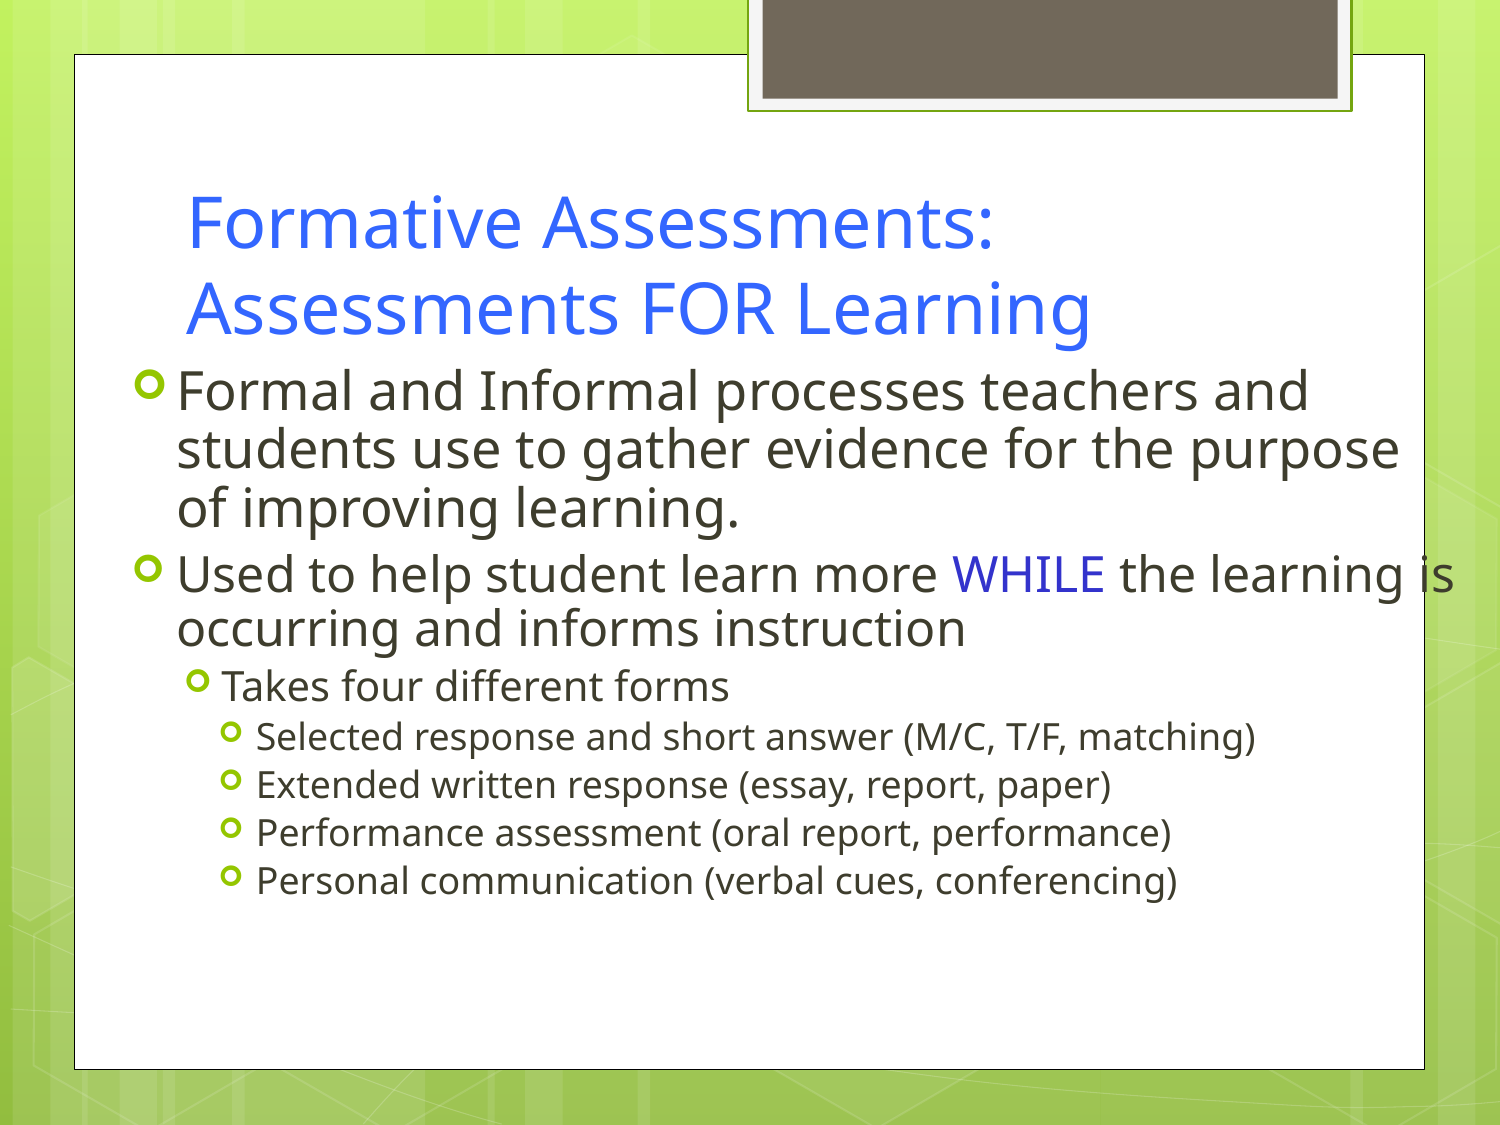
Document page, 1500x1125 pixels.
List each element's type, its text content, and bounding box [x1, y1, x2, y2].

list Formal and Informal processes teachers and students use to gather evidence for the purpose of improving learning. Used to help student learn more WHILE the learning is occurring and informs instruction Takes four different forms Selected response and short answer (M/C, T/F, matching) Extended written response (essay, report, paper) Performance assessment (oral report, performance) Personal communication (verbal cues, conferencing) [56, 356, 1482, 1099]
title Formative Assessments: Assessments FOR Learning [171, 168, 1324, 356]
